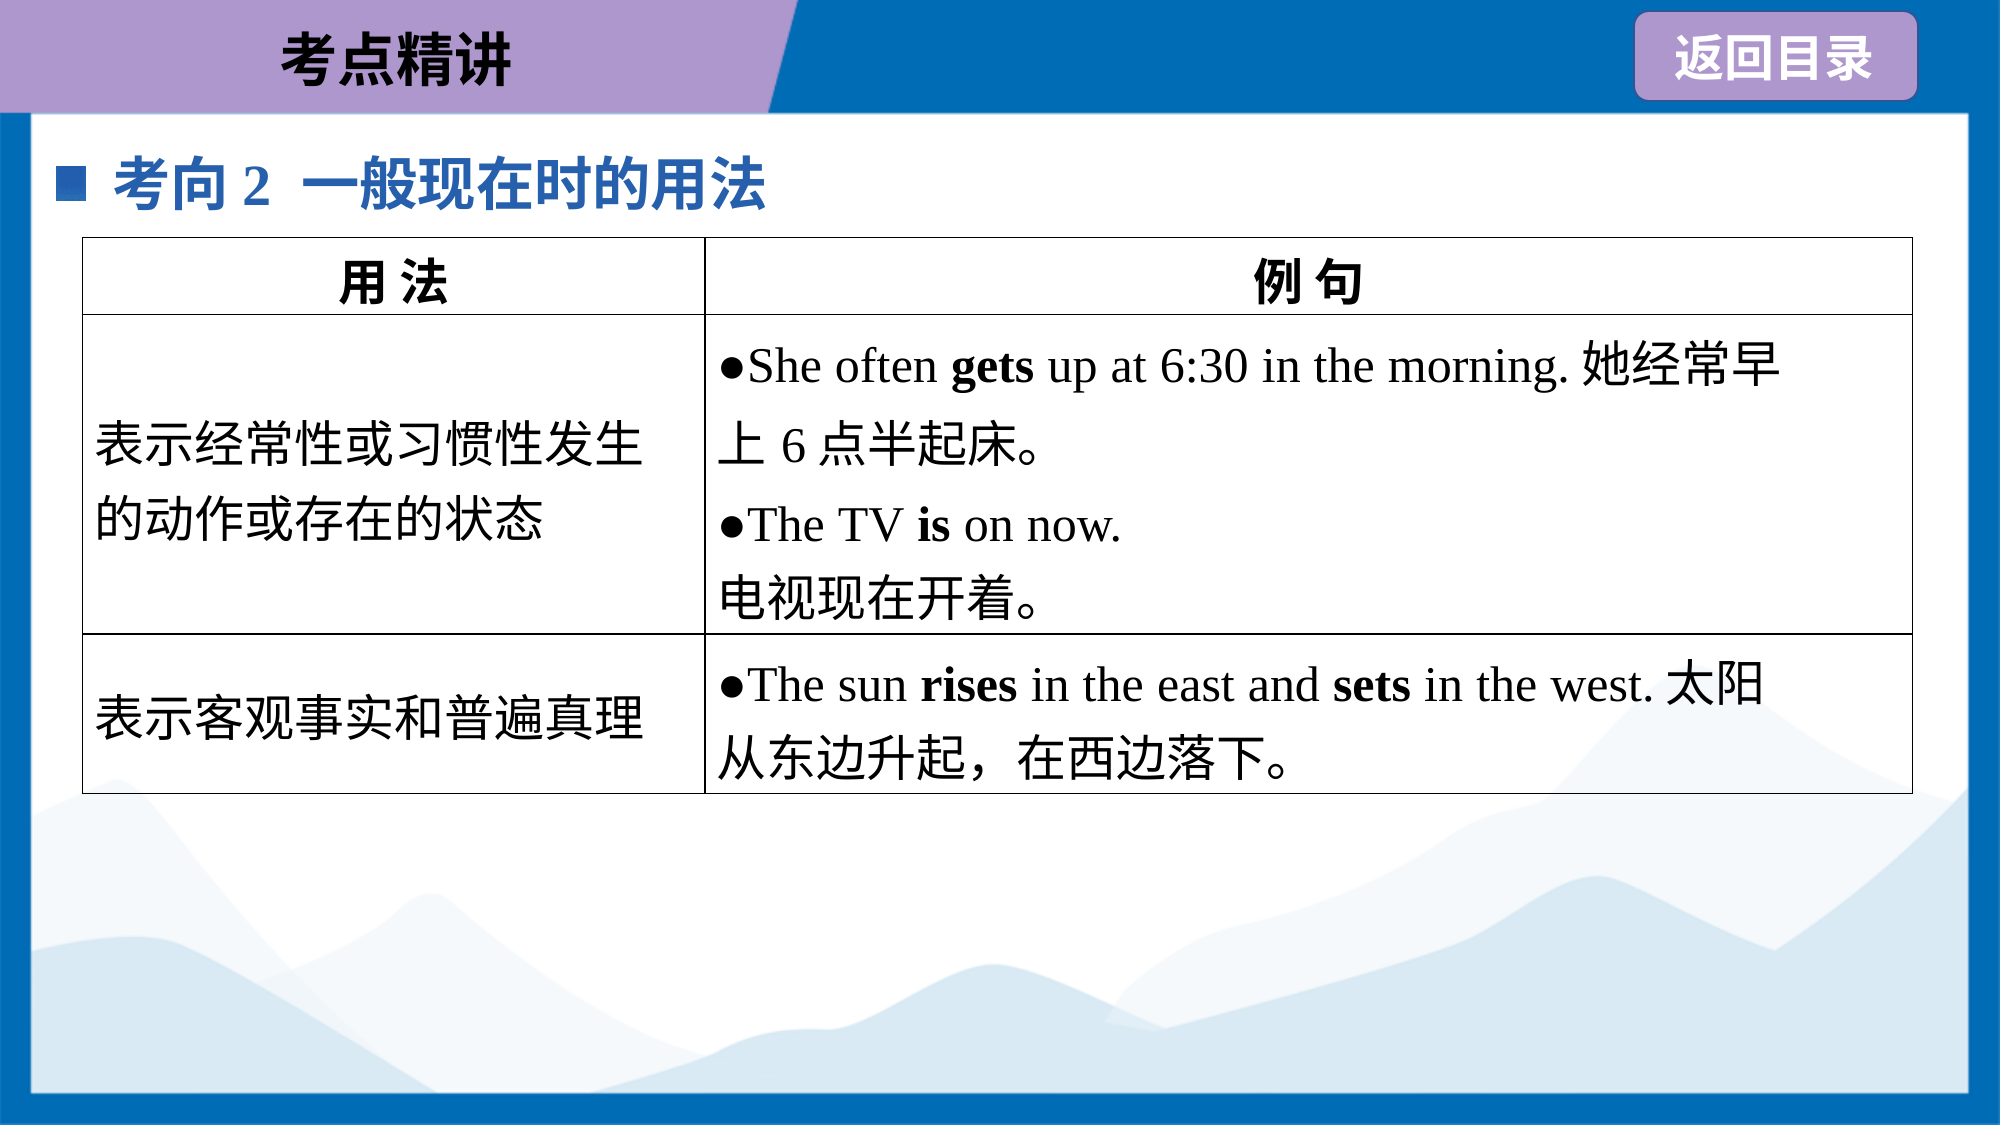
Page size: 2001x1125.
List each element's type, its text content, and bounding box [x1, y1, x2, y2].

table_cell ●The sun rises in the east and sets in the west.太阳 从东边升起，在西边落下。 [706, 635, 1912, 793]
table_cell 表示经常性或习惯性发生 的动作或存在的状态 [83, 315, 704, 633]
table_cell 表示客观事实和普遍真理 [83, 635, 704, 793]
table_header 例 句 [706, 238, 1912, 314]
table_cell ●She often gets up at 6:30 in the morning.她经常早 上6点半起床。 ●The TV is on now. 电视现在开着。 [706, 315, 1912, 633]
text_box 考向2 一般现在时的用法 [112, 146, 1917, 217]
picture [0, 0, 2000, 1125]
table_header 用 法 [83, 238, 704, 314]
